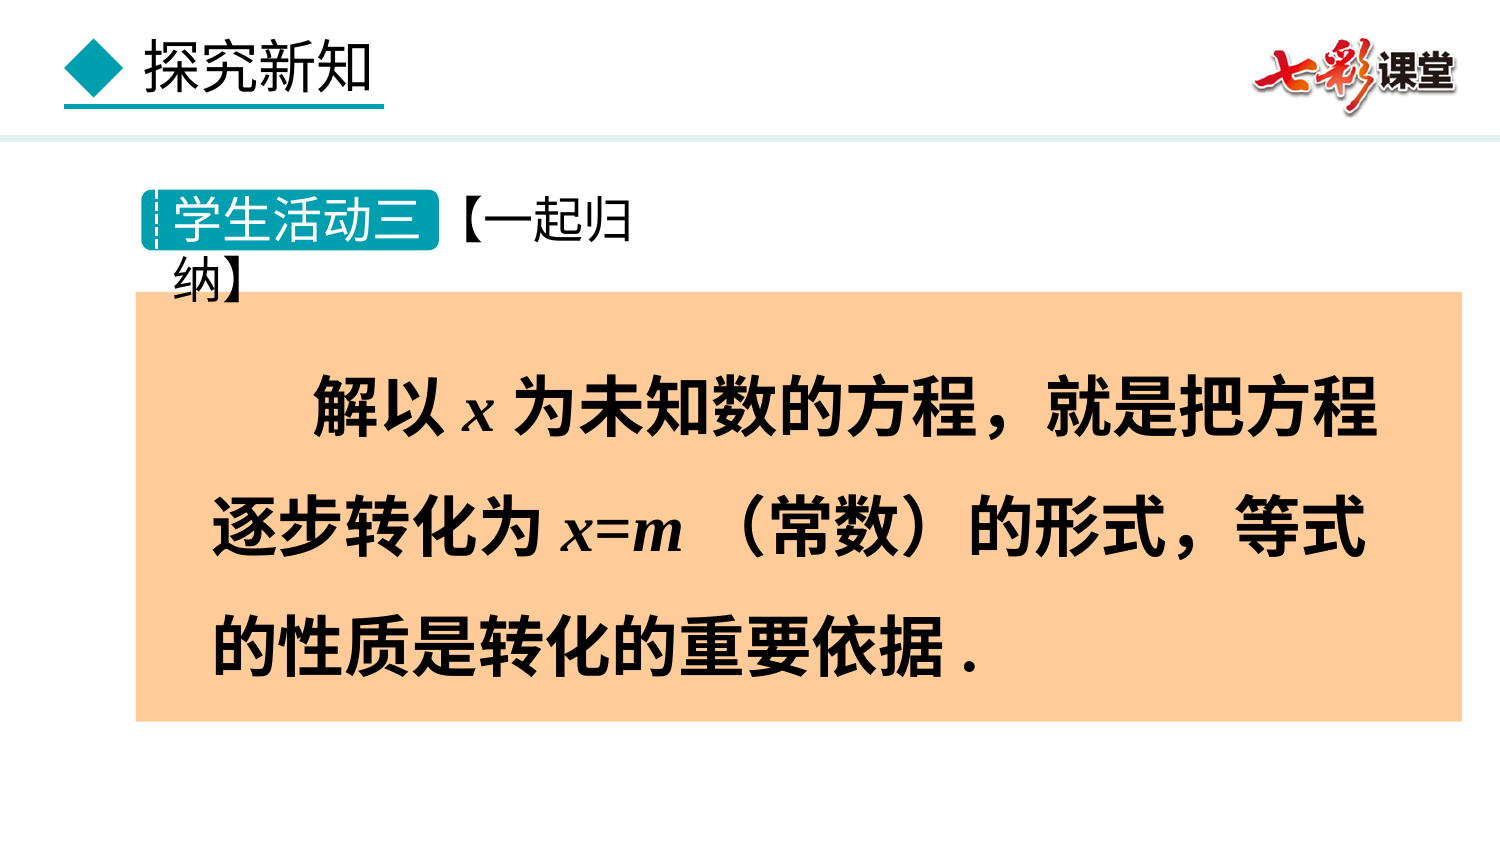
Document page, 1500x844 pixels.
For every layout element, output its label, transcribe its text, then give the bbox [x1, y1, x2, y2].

picture [1249, 32, 1461, 118]
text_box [141, 180, 744, 257]
text_box [134, 290, 1464, 724]
text_box 解以x为未知数的方程，就是把方程逐步转化为x=m（常数）的形式，等式的性质是转化的重要依据. [196, 317, 1402, 693]
